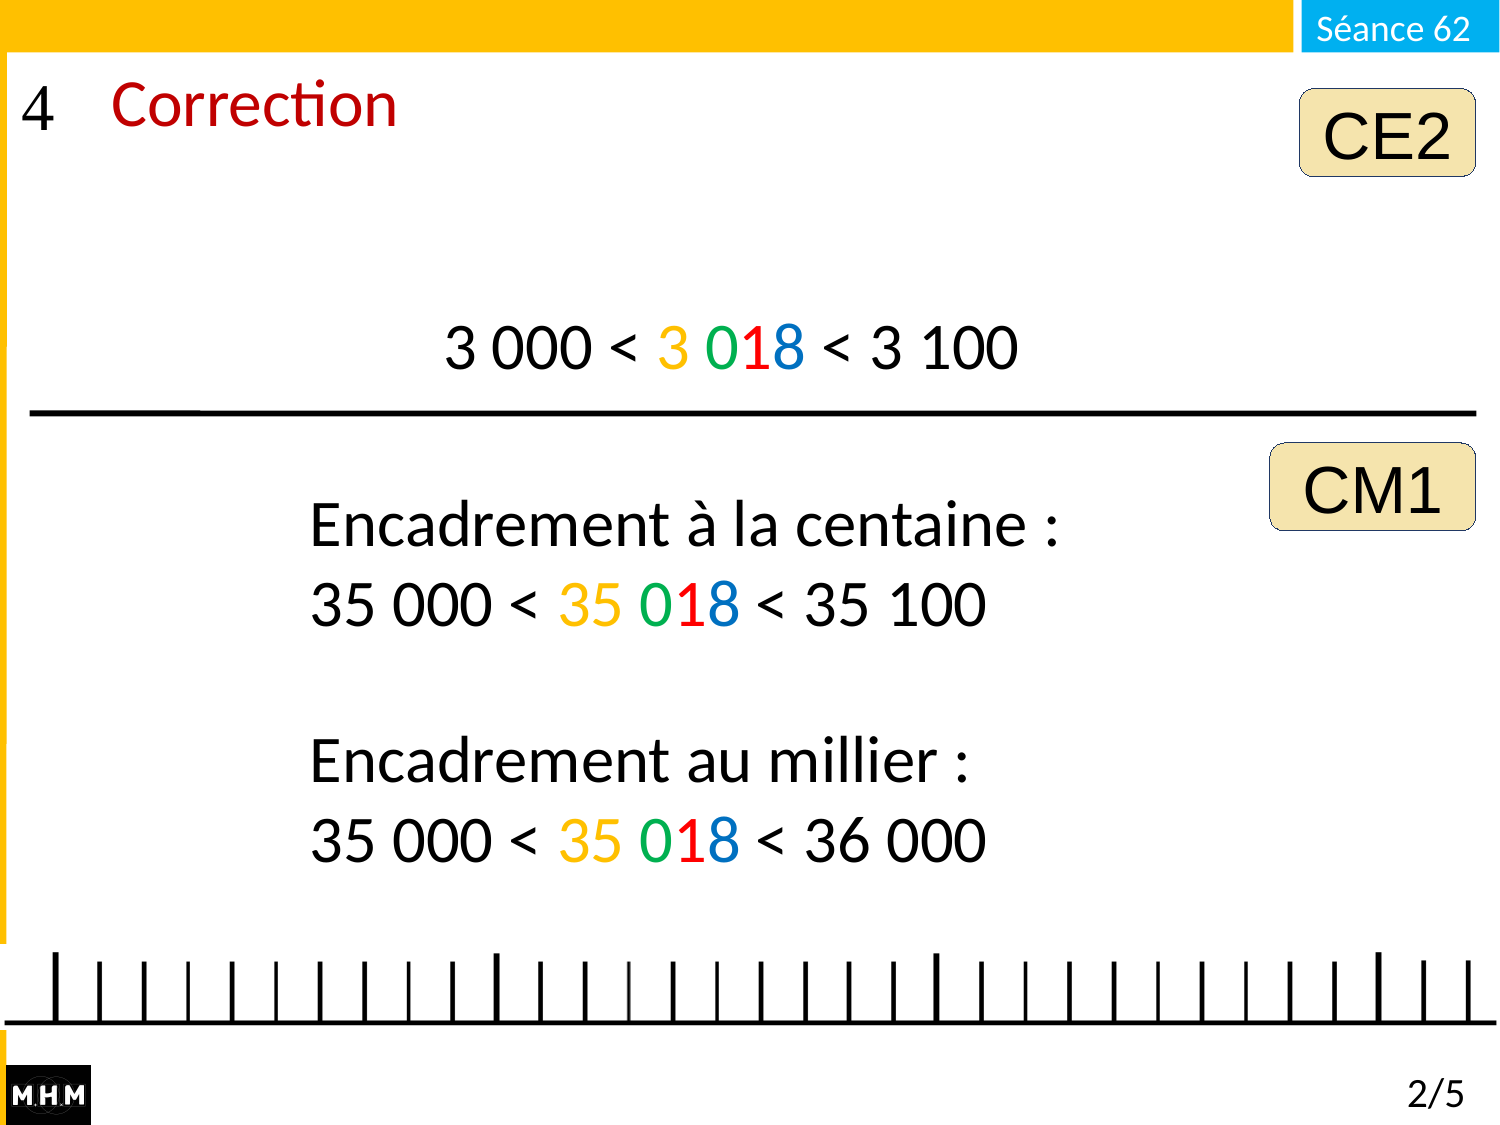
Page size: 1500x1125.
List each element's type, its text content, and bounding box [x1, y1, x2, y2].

text_box Encadrement au millier : 35 000 < 35 018 < 36 000 [295, 708, 1105, 884]
text_box CE2 [1299, 88, 1476, 177]
text_box 3 000 < 3 018 < 3 100 [413, 295, 1050, 390]
text_box CM1 [1269, 442, 1476, 531]
picture [0, 944, 1500, 1031]
text_box Correction [96, 60, 478, 149]
picture [6, 1065, 91, 1125]
text_box Encadrement à la centaine : 35 000 < 35 018 < 35 100 [295, 472, 1105, 648]
list 2/5 [1373, 1064, 1500, 1125]
